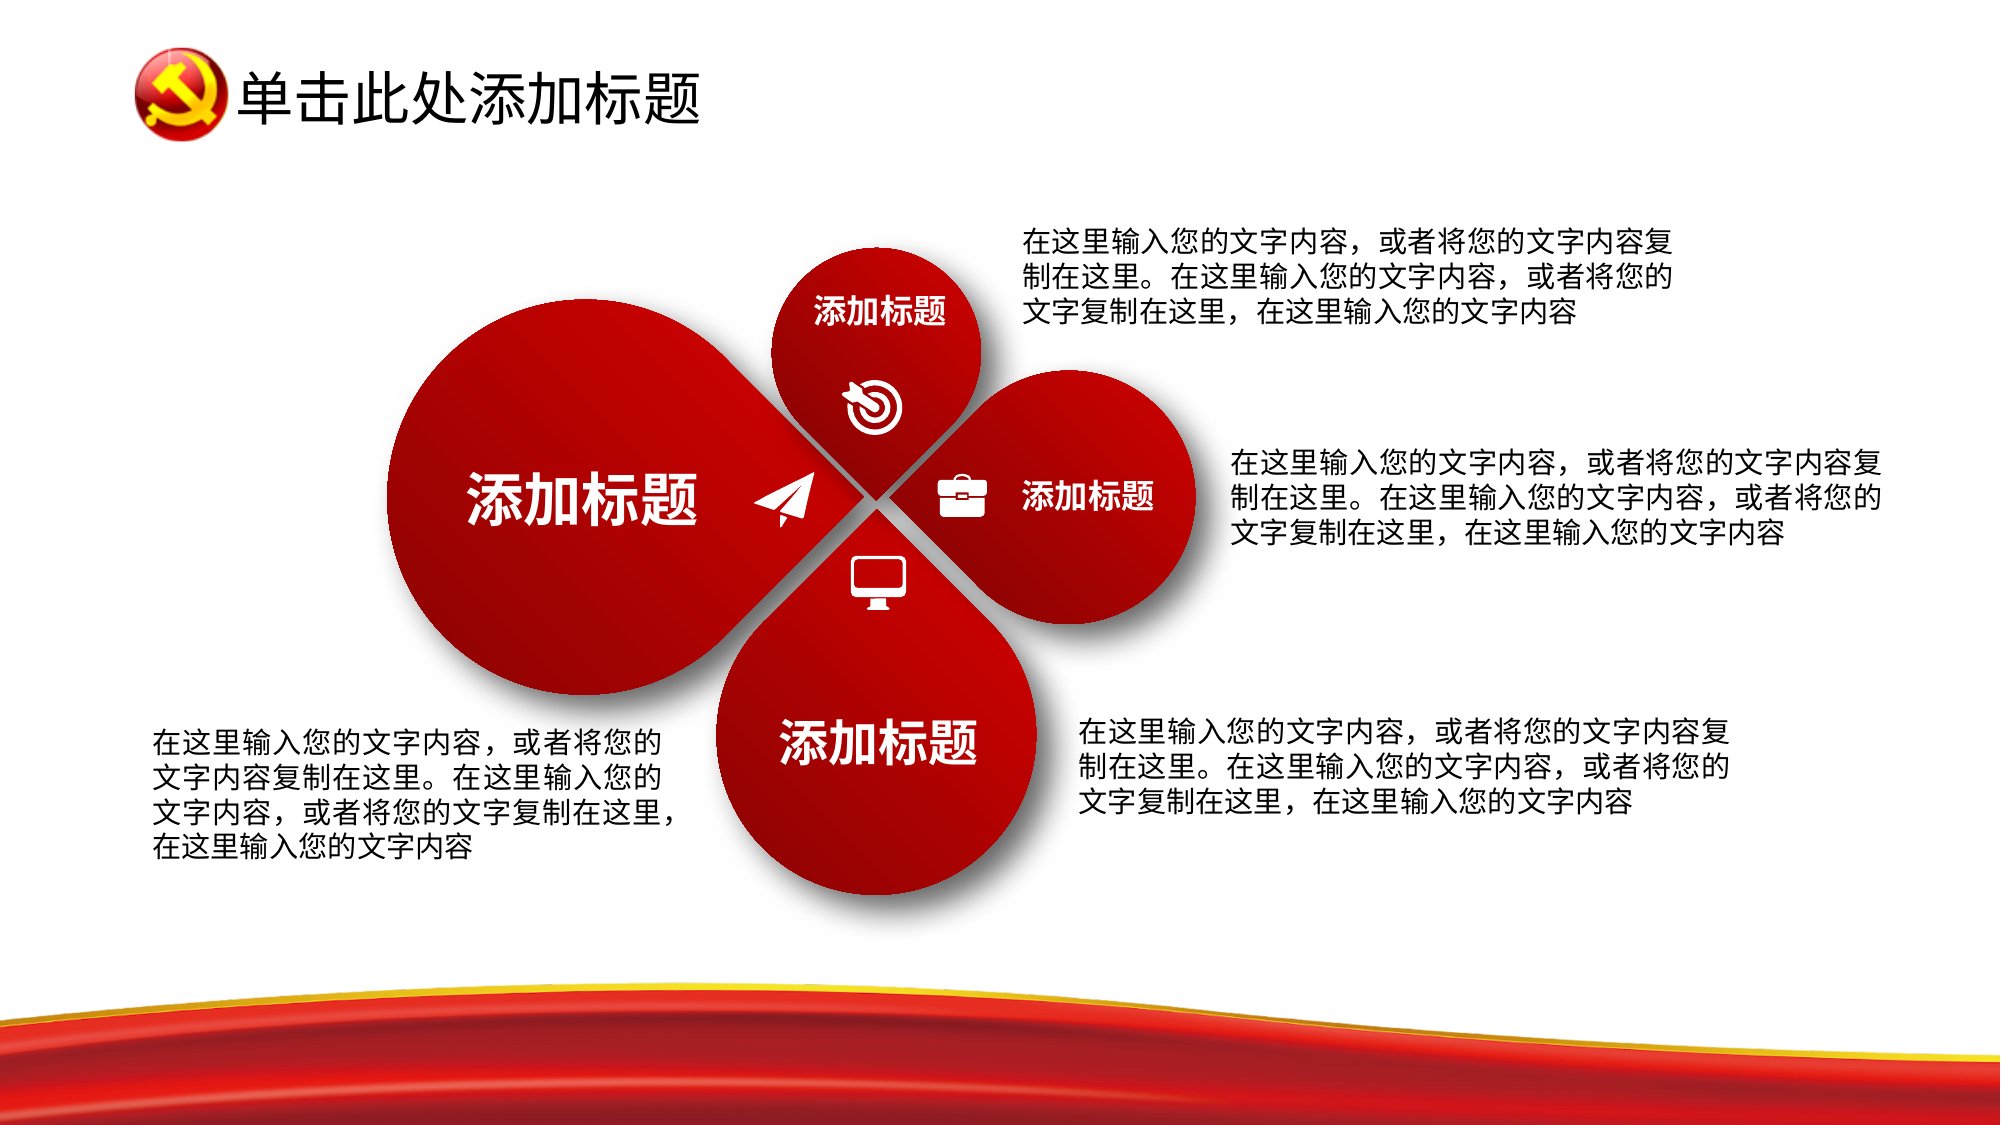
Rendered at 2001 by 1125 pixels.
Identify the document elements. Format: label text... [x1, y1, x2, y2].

text_box [770, 312, 982, 502]
text_box 在这里输入您的文字内容，或者将您的文字内容复制在这里。在这里输入您的文字内容，或者将您的文字复制在这里，在这里输入您的文字内容 [1216, 436, 1898, 557]
text_box [715, 521, 1038, 896]
text_box 在这里输入您的文字内容，或者将您的文字内容复制在这里。在这里输入您的文字内容，或者将您的文字复制在这里，在这里输入您的文字内容 [1063, 705, 1746, 826]
text_box 单击此处添加标题 [281, 52, 722, 143]
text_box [754, 471, 815, 528]
picture [88, 26, 281, 174]
text_box 在这里输入您的文字内容，或者将您的文字内容复制在这里。在这里输入您的文字内容，或者将您的文字复制在这里，在这里输入您的文字内容 [1007, 216, 1690, 336]
text_box 添加标题 [986, 467, 1190, 523]
text_box [386, 298, 852, 696]
text_box [888, 369, 1197, 626]
text_box [849, 554, 908, 611]
text_box 在这里输入您的文字内容，或者将您的文字内容复制在这里。在这里输入您的文字内容，或者将您的文字复制在这里，在这里输入您的文字内容 [137, 716, 678, 872]
text_box 添加标题 [418, 455, 745, 541]
picture [0, 900, 2000, 1125]
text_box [937, 473, 987, 517]
text_box 添加标题 [779, 282, 982, 338]
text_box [841, 378, 906, 439]
text_box [798, 246, 956, 282]
text_box 添加标题 [757, 704, 999, 779]
